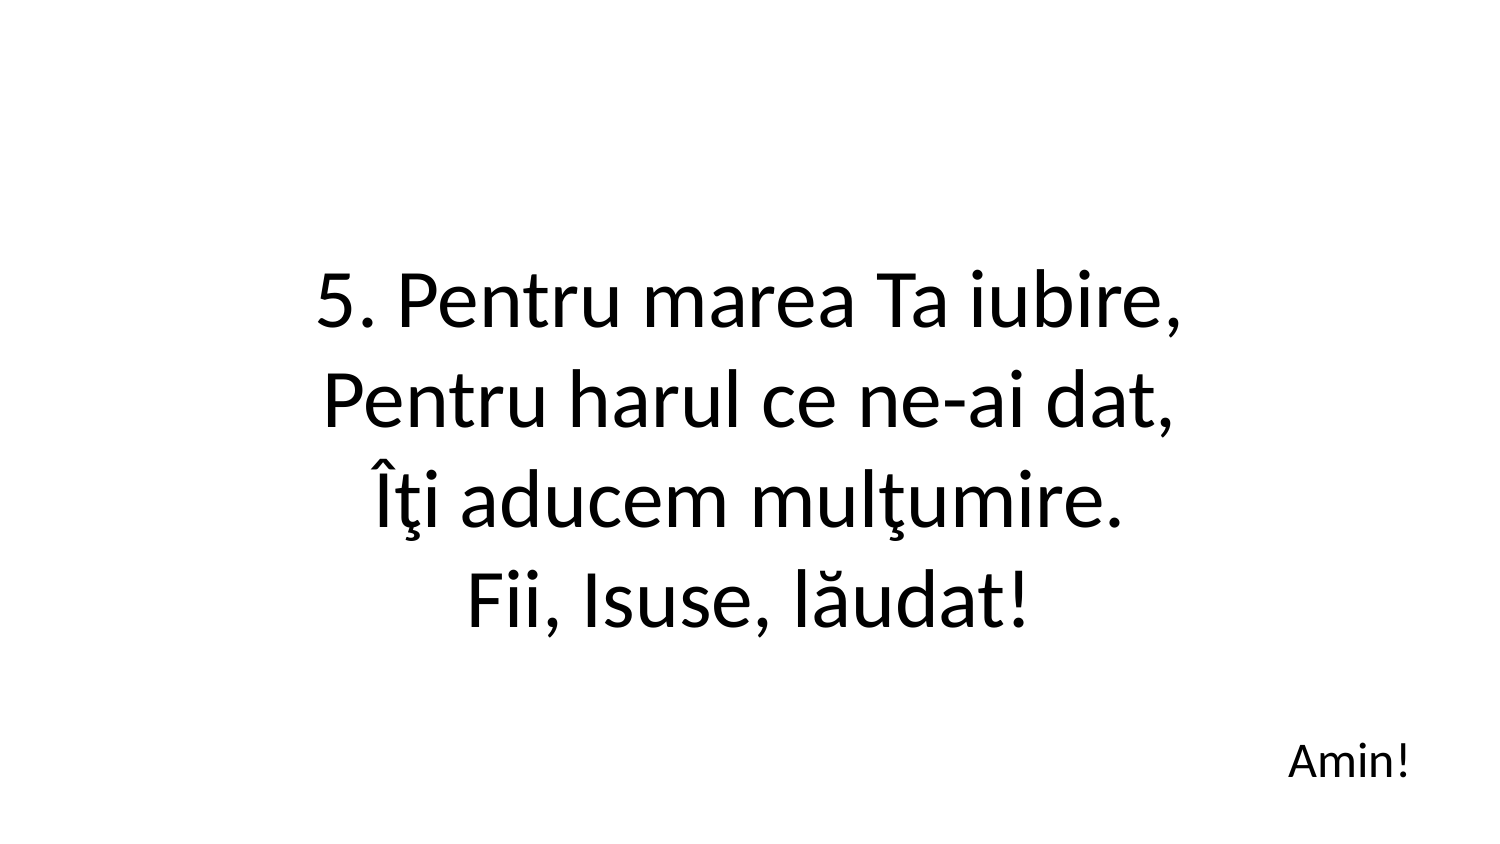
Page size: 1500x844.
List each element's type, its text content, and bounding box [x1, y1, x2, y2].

text_box Amin! [1273, 674, 1427, 795]
text_box 5. Pentru marea Ta iubire, Pentru harul ce ne-ai dat, Îţi aducem mulţumire. Fii, Isuse, lăudat! [299, 192, 1201, 652]
